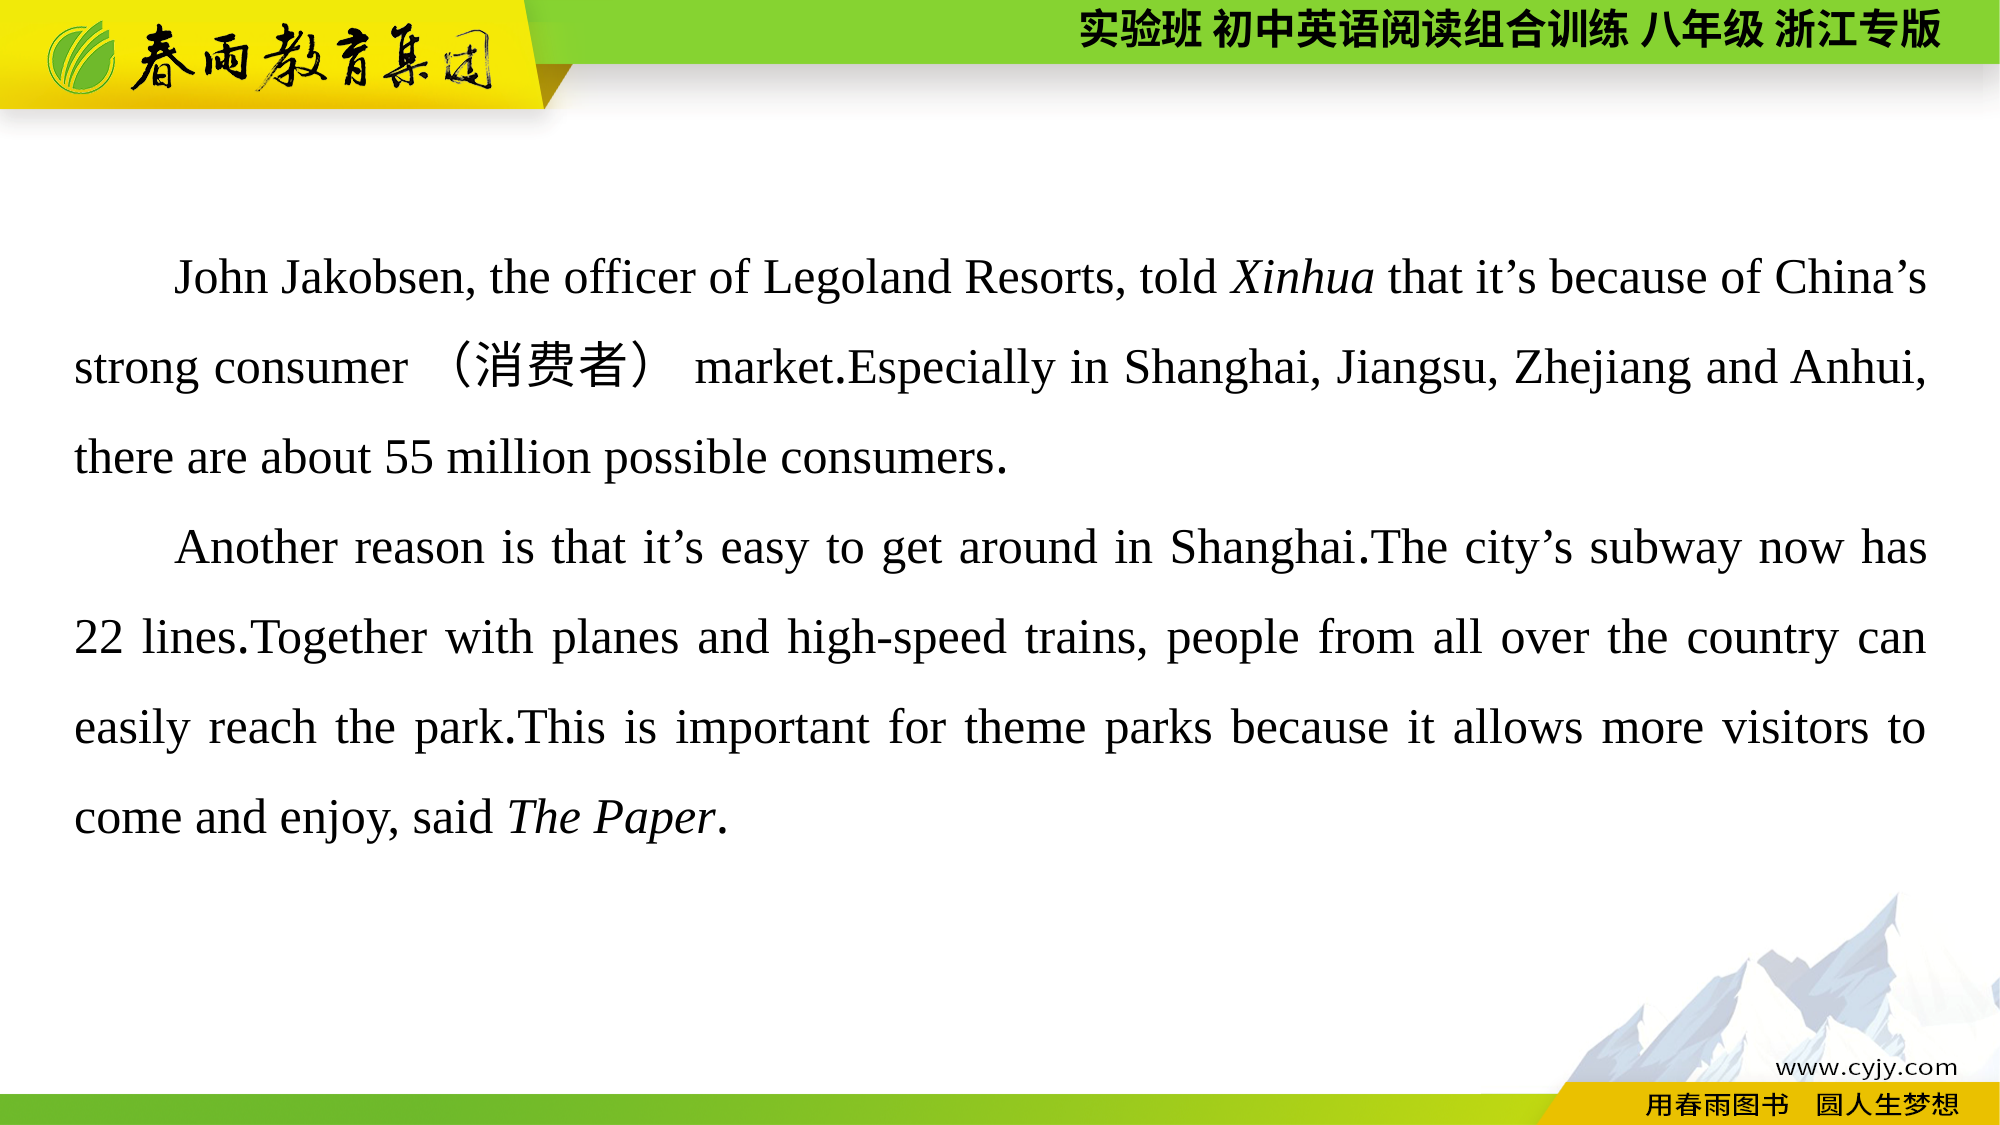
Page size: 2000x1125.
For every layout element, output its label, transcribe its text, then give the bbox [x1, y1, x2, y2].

list John Jakobsen, the officer of Legoland Resorts, told Xinhua that it’s because of China’s strong consumer（消费者）market.Especially in Shanghai, Jiangsu, Zhejiang and Anhui, there are about 55 million possible consumers. Another reason is that it’s easy to get around in Shanghai.The city’s subway now has 22 lines.Together with planes and high-speed trains, people from all over the country can easily reach the park.This is important for theme parks because it allows more visitors to come and enjoy, said The Paper. [59, 206, 1944, 858]
picture [0, 0, 2000, 1125]
